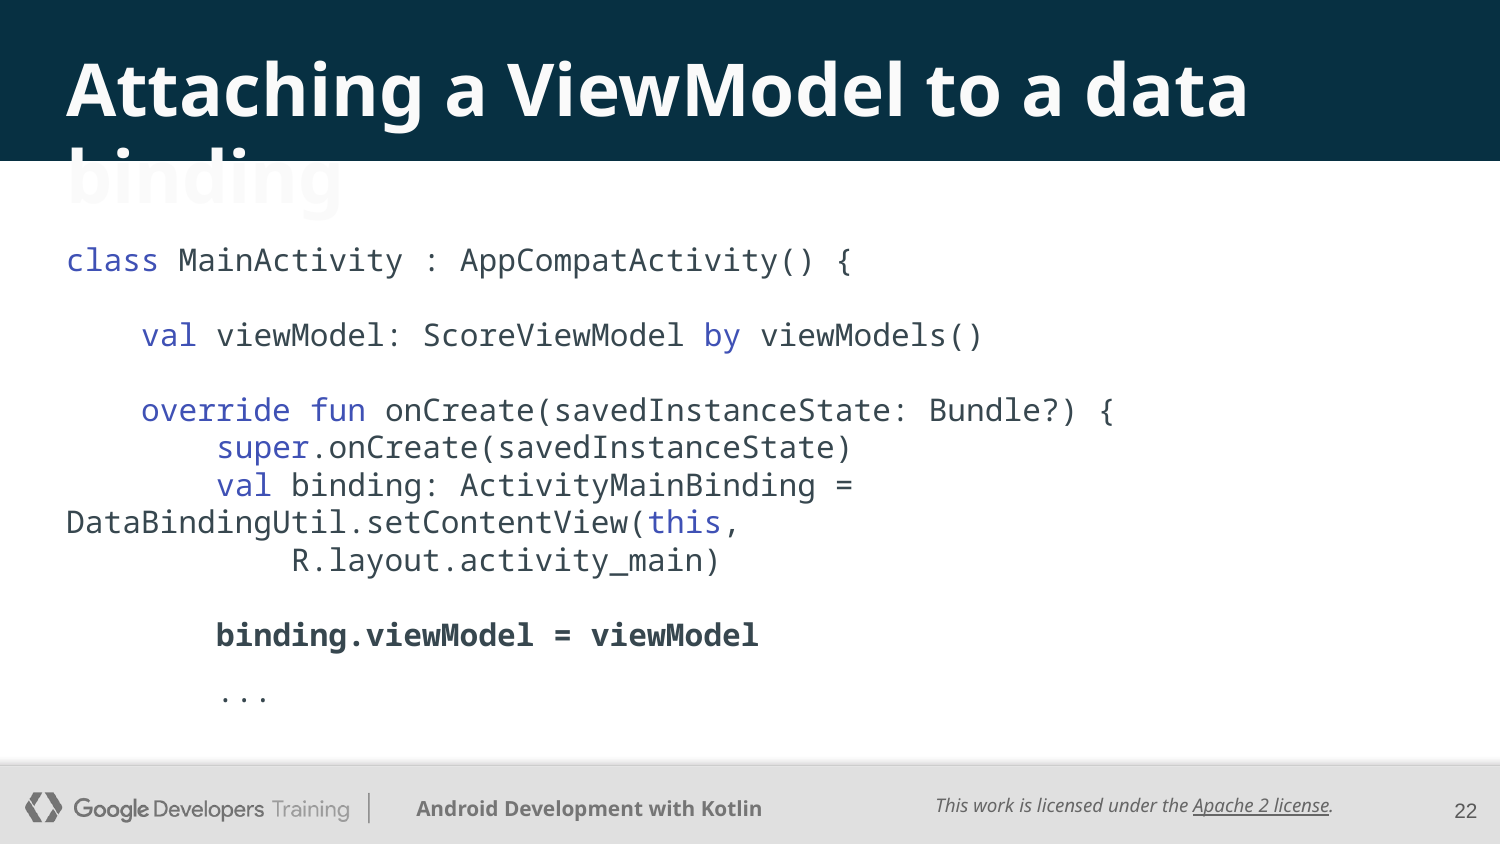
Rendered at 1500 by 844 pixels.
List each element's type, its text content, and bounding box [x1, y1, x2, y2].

title Attaching a ViewModel to a data binding [51, 28, 1449, 122]
list class MainActivity : AppCompatActivity() { val viewModel: ScoreViewModel by viewModels() override fun onCreate(savedInstanceState: Bundle?) { super.onCreate(savedInstanceState) val binding: ActivityMainBinding = DataBindingUtil.setContentView(this, R.layout.activity_main) binding.viewModel = viewModel ... [51, 225, 1449, 750]
slide_number ‹#› [1402, 777, 1493, 842]
picture [0, 161, 1500, 844]
